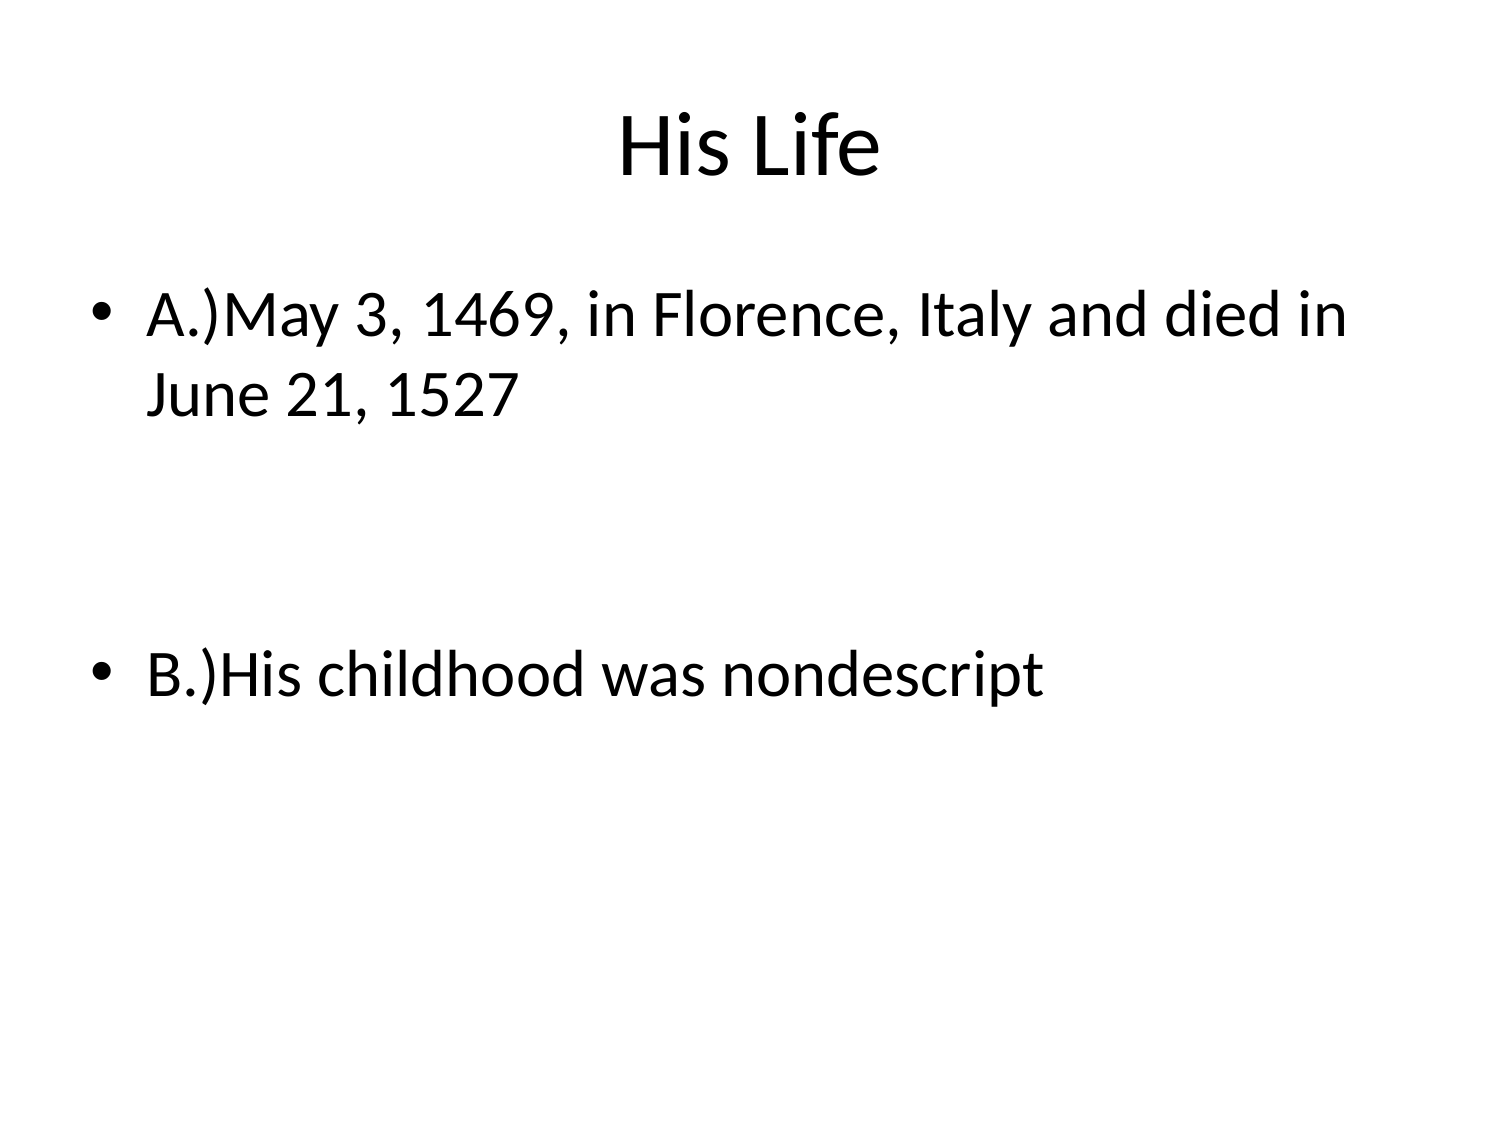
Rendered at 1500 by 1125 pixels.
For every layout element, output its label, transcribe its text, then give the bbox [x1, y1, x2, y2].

list A.)May 3, 1469, in Florence, Italy and died in June 21, 1527 B.)His childhood was nondescript [75, 262, 1425, 1005]
title His Life [75, 45, 1425, 233]
